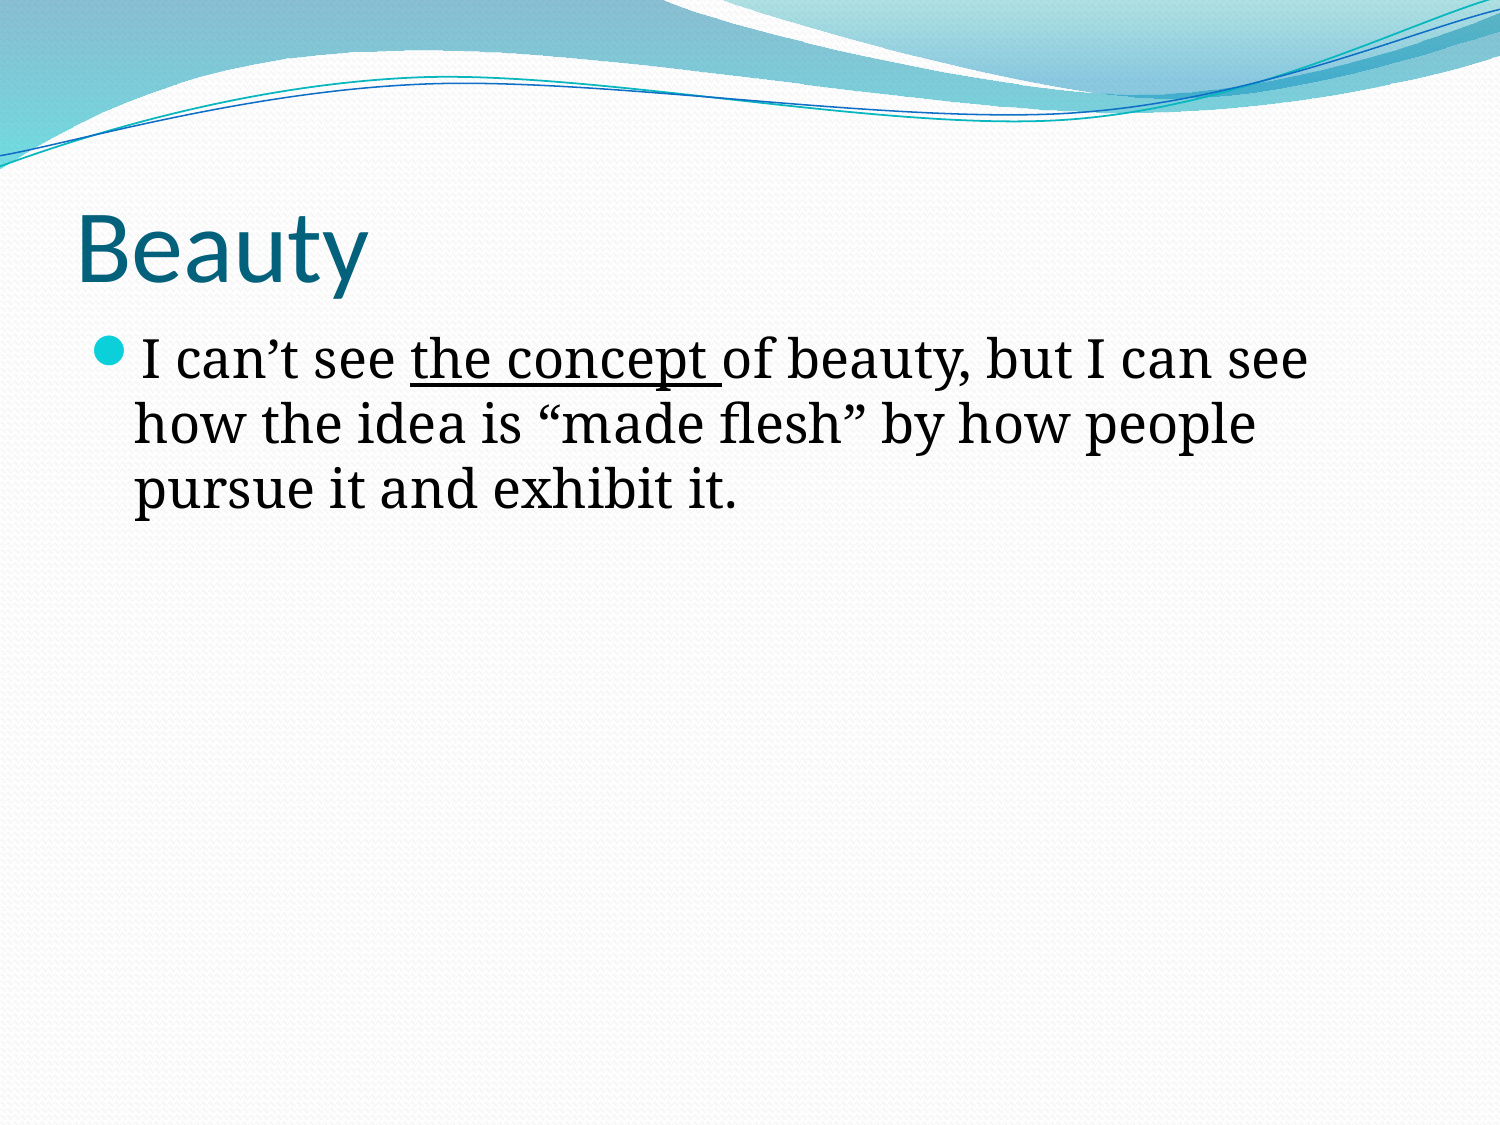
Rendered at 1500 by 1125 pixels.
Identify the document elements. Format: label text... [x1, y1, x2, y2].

list I can’t see the concept of beauty, but I can see how the idea is “made flesh” by how people pursue it and exhibit it. [75, 317, 1425, 1038]
title Beauty [75, 115, 1425, 303]
